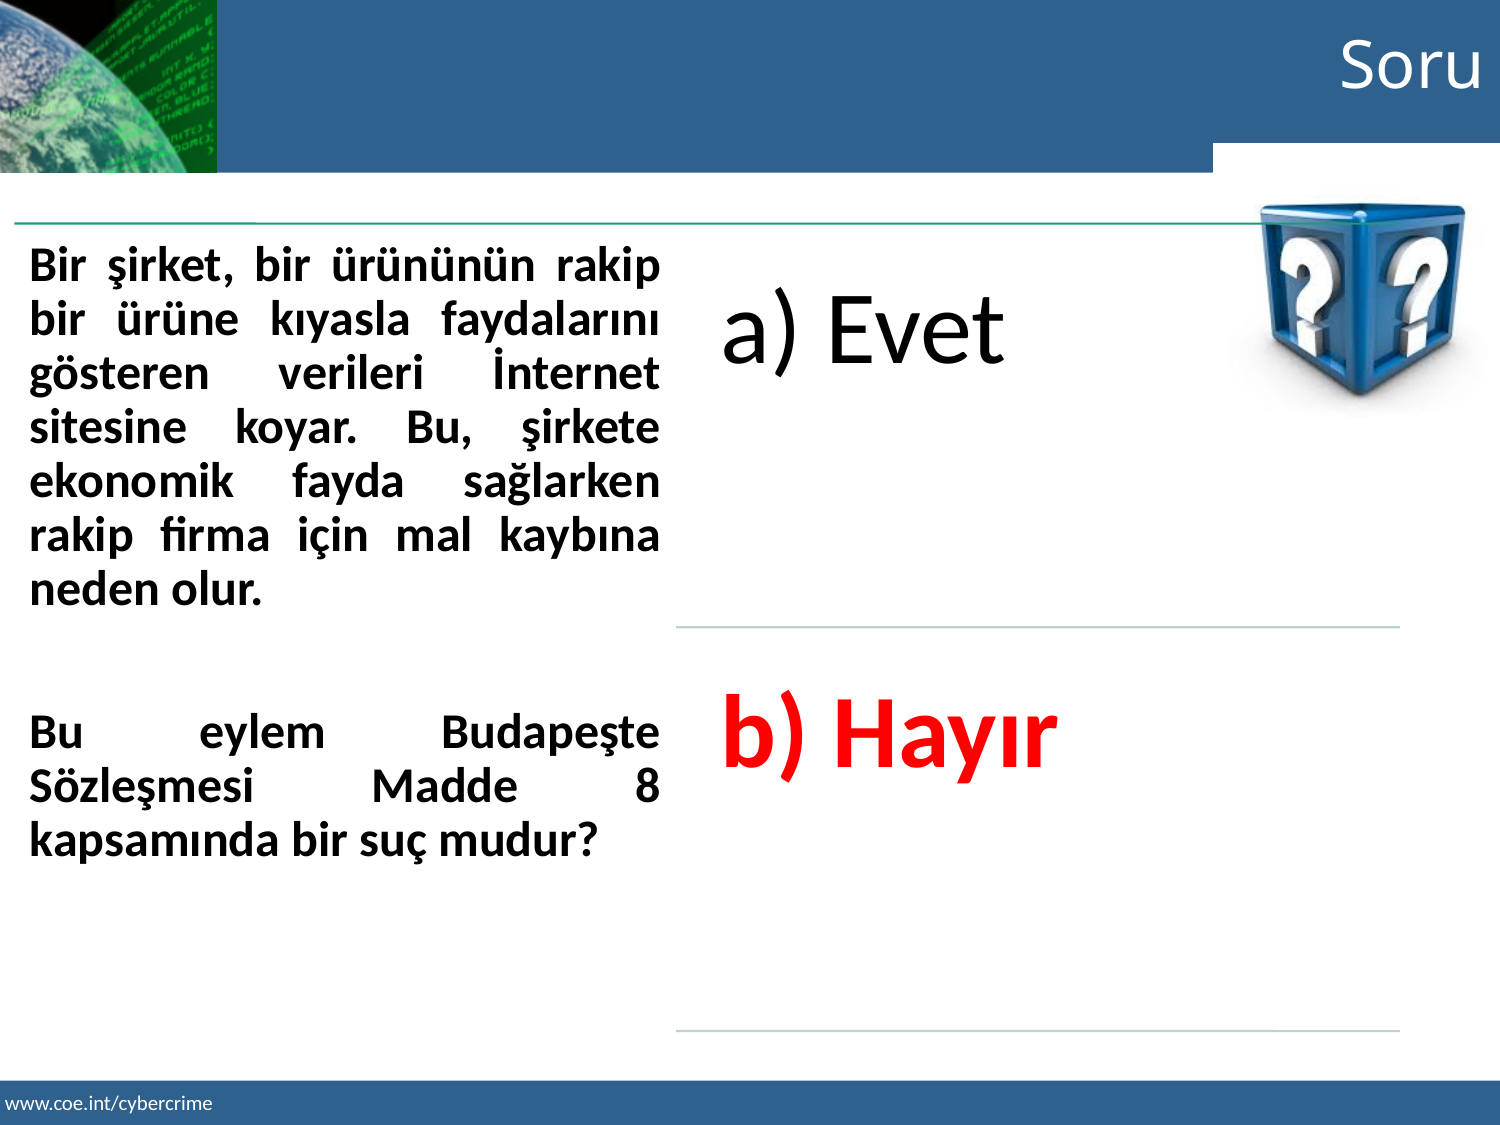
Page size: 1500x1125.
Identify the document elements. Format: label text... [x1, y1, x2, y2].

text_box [14, 223, 1402, 1053]
picture [1213, 143, 1500, 434]
picture [0, 0, 217, 173]
text_box Soru [247, 13, 1500, 109]
